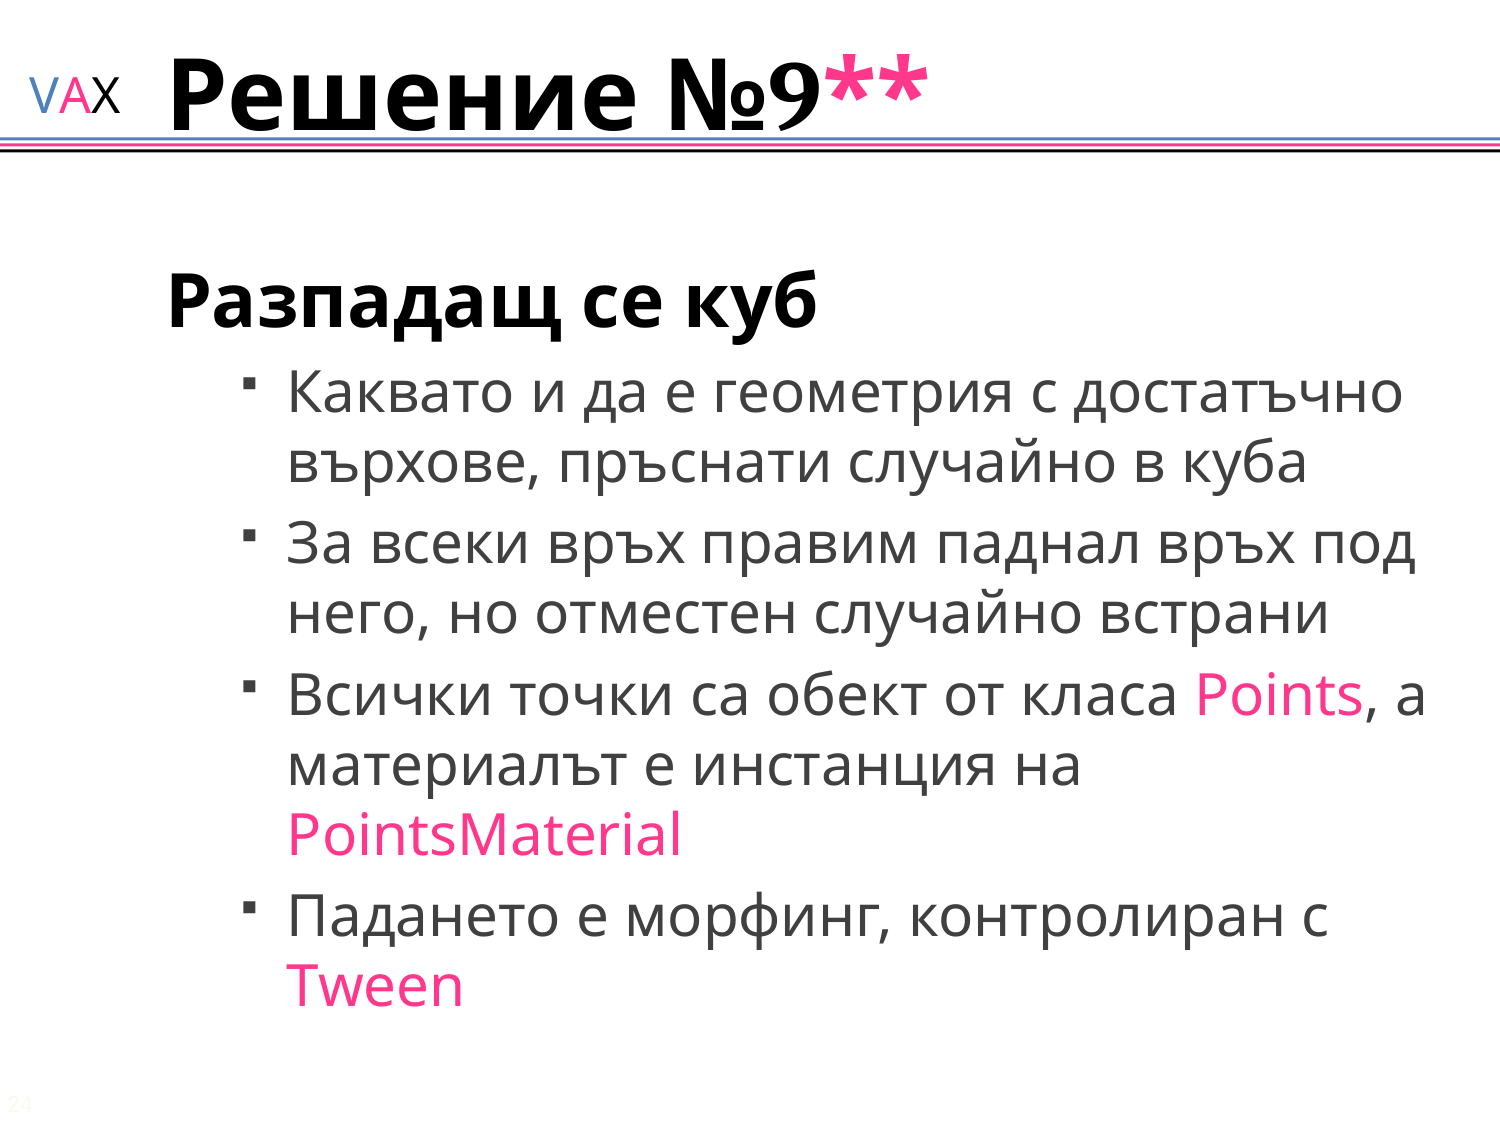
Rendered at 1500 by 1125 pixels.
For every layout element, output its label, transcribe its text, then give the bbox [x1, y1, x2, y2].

list Разпадащ се куб Каквато и да е геометрия с достатъчно върхове, пръснати случайно в куба За всеки връх правим паднал връх под него, но отместен случайно встрани Всички точки са обект от класа Points, а материалът е инстанция на PointsMaterial Падането е морфинг, контролиран с Tween [150, 200, 1488, 1113]
title Решение №9** [0, 37, 1500, 144]
